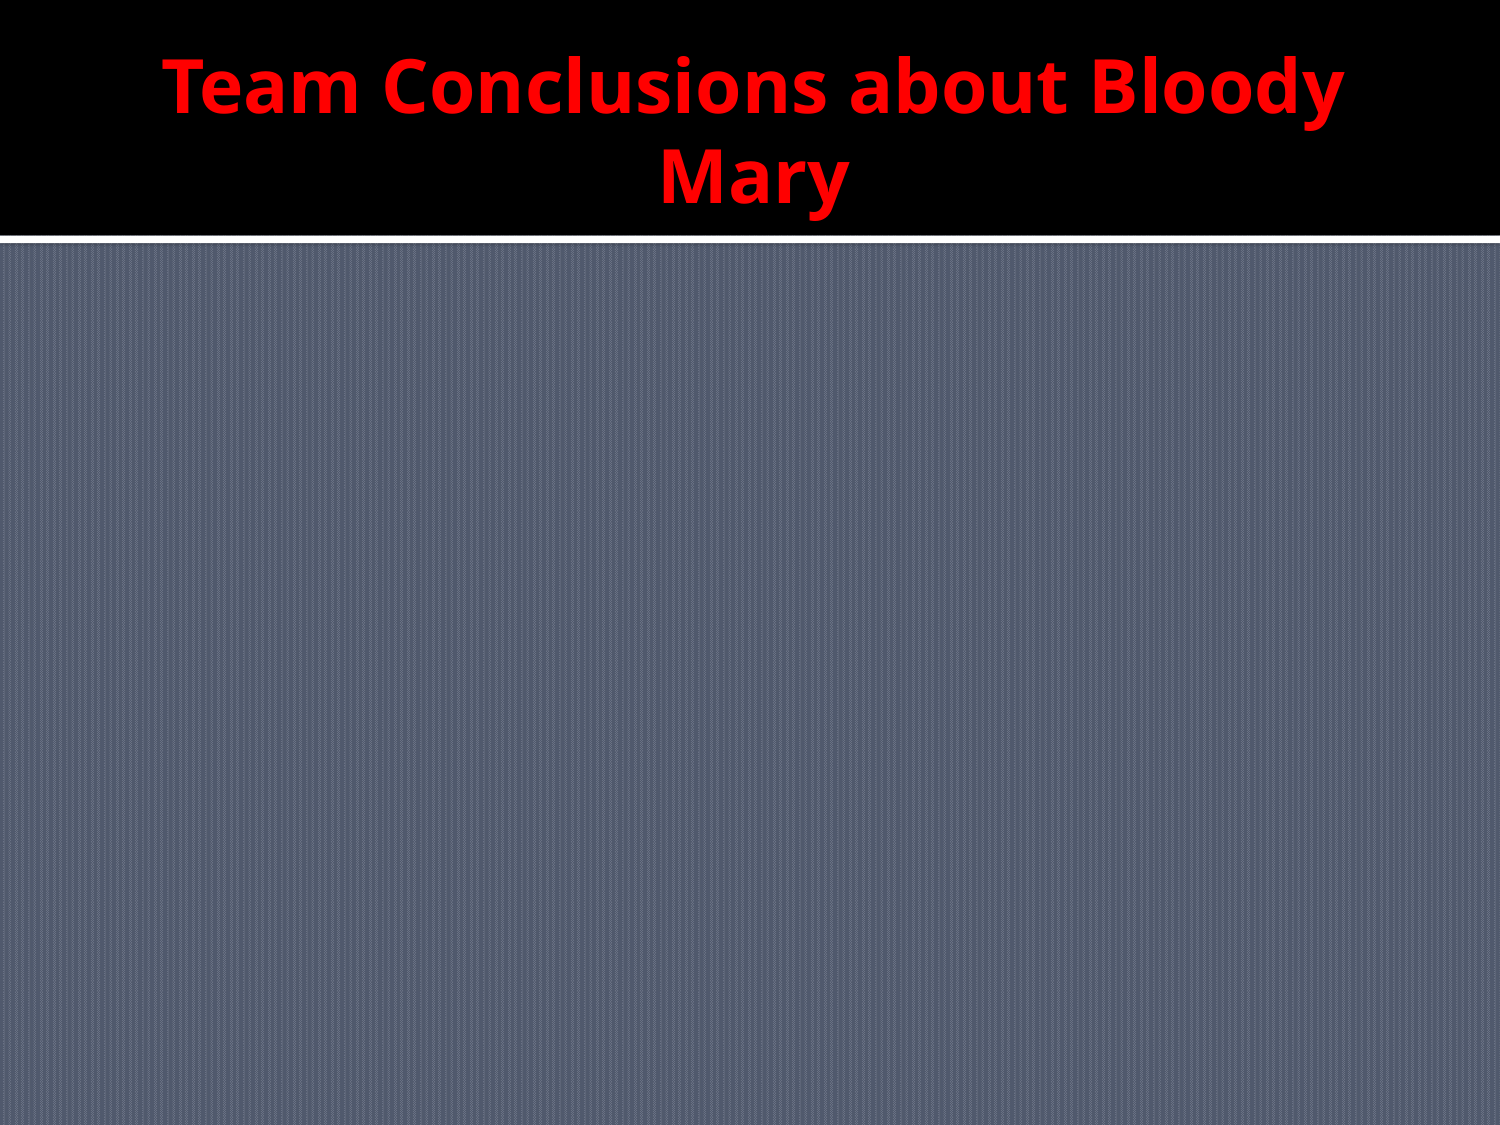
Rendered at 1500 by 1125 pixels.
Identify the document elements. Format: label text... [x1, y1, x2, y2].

title Team Conclusions about Bloody Mary [75, 25, 1425, 231]
